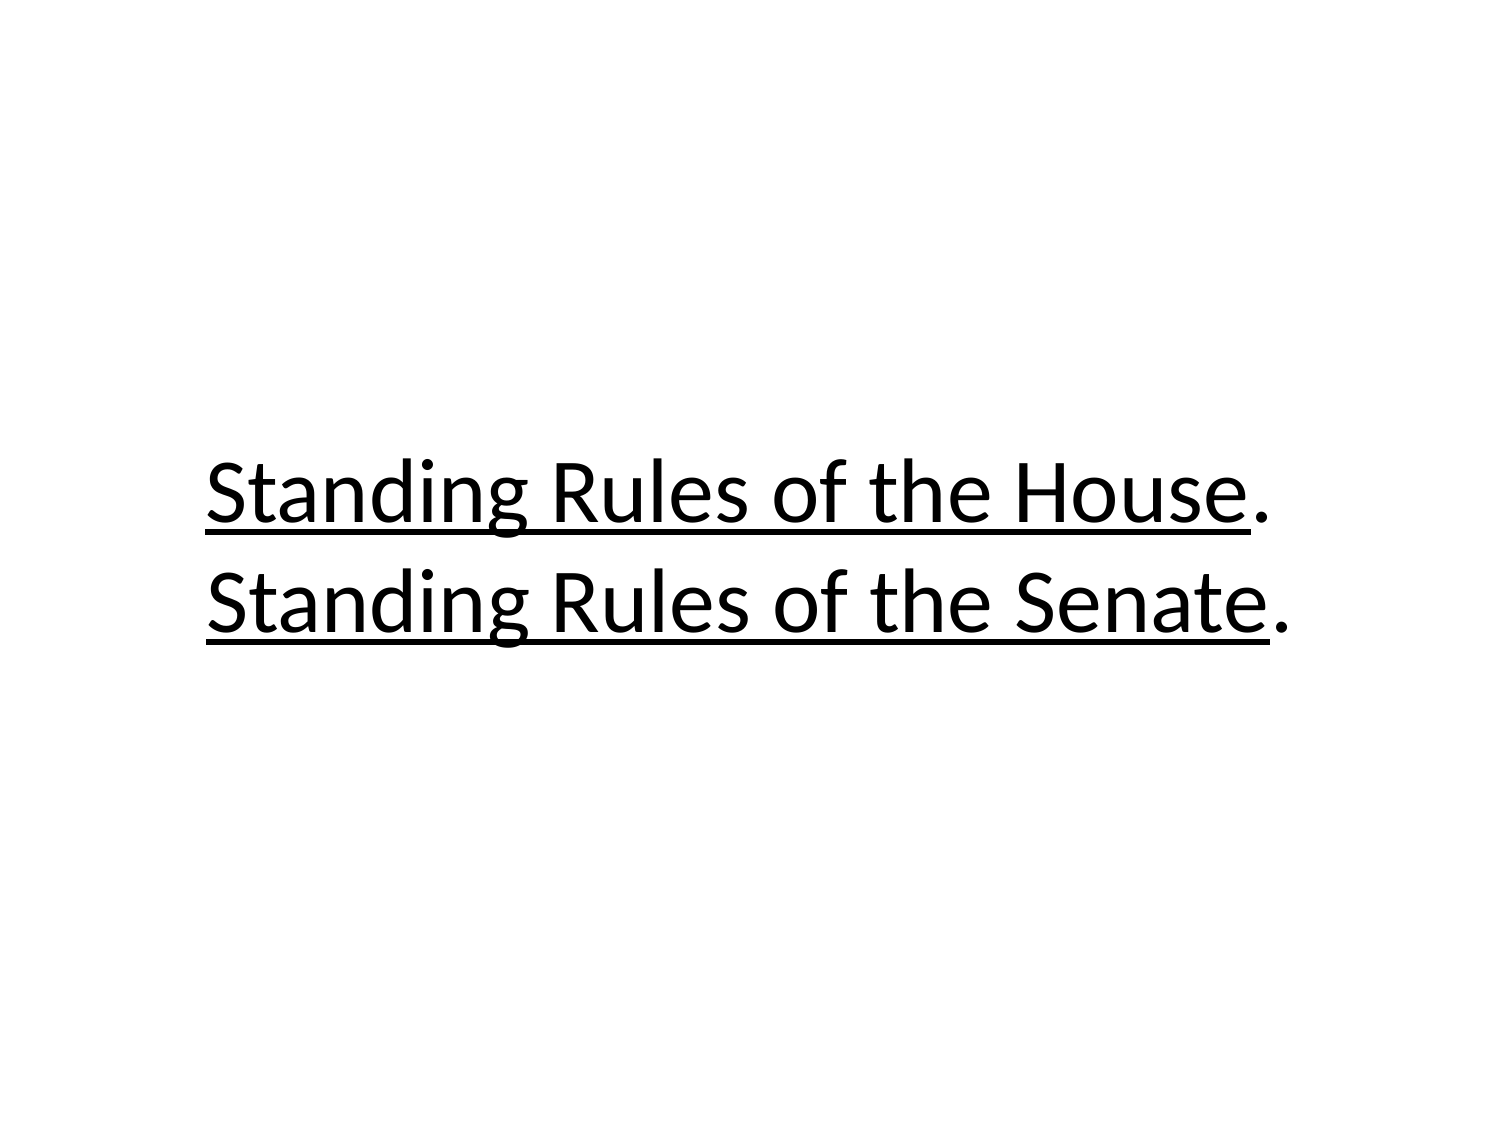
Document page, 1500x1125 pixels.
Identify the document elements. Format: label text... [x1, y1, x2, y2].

title Standing Rules of the House. Standing Rules of the Senate. [74, 44, 1426, 1038]
